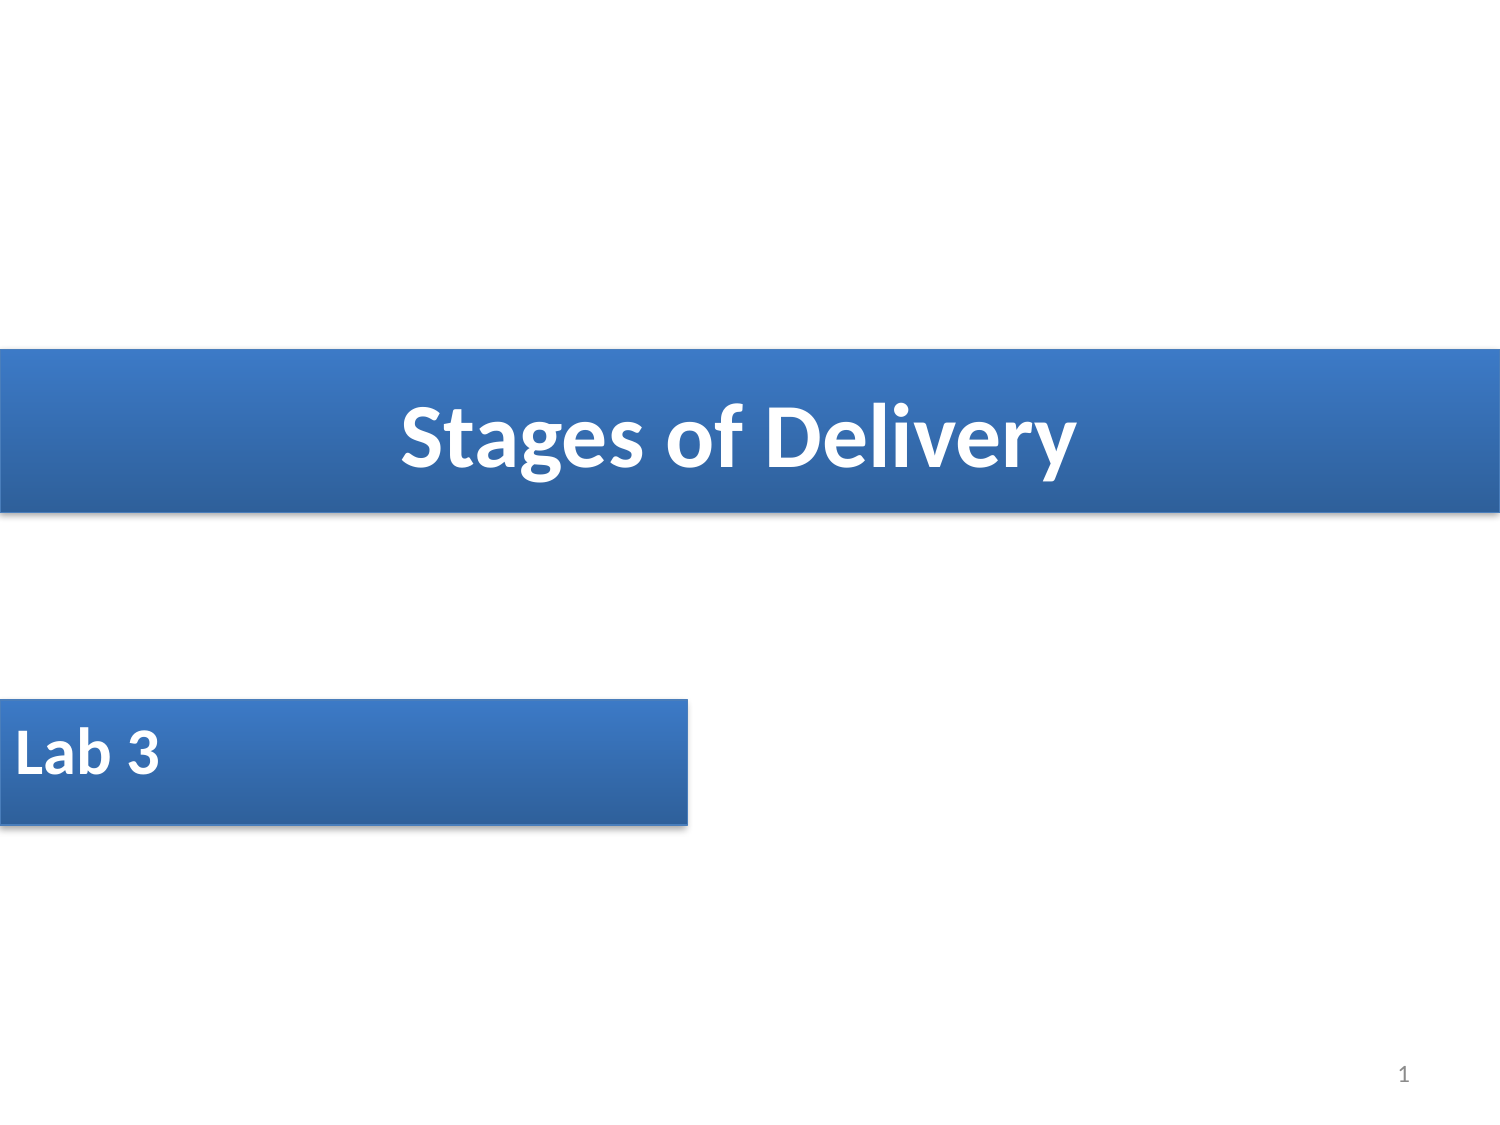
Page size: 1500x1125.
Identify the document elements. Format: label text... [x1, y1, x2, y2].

subtitle Lab 3 [0, 699, 688, 826]
slide_number 1 [1074, 1042, 1425, 1103]
title Stages of Delivery [0, 349, 1500, 513]
